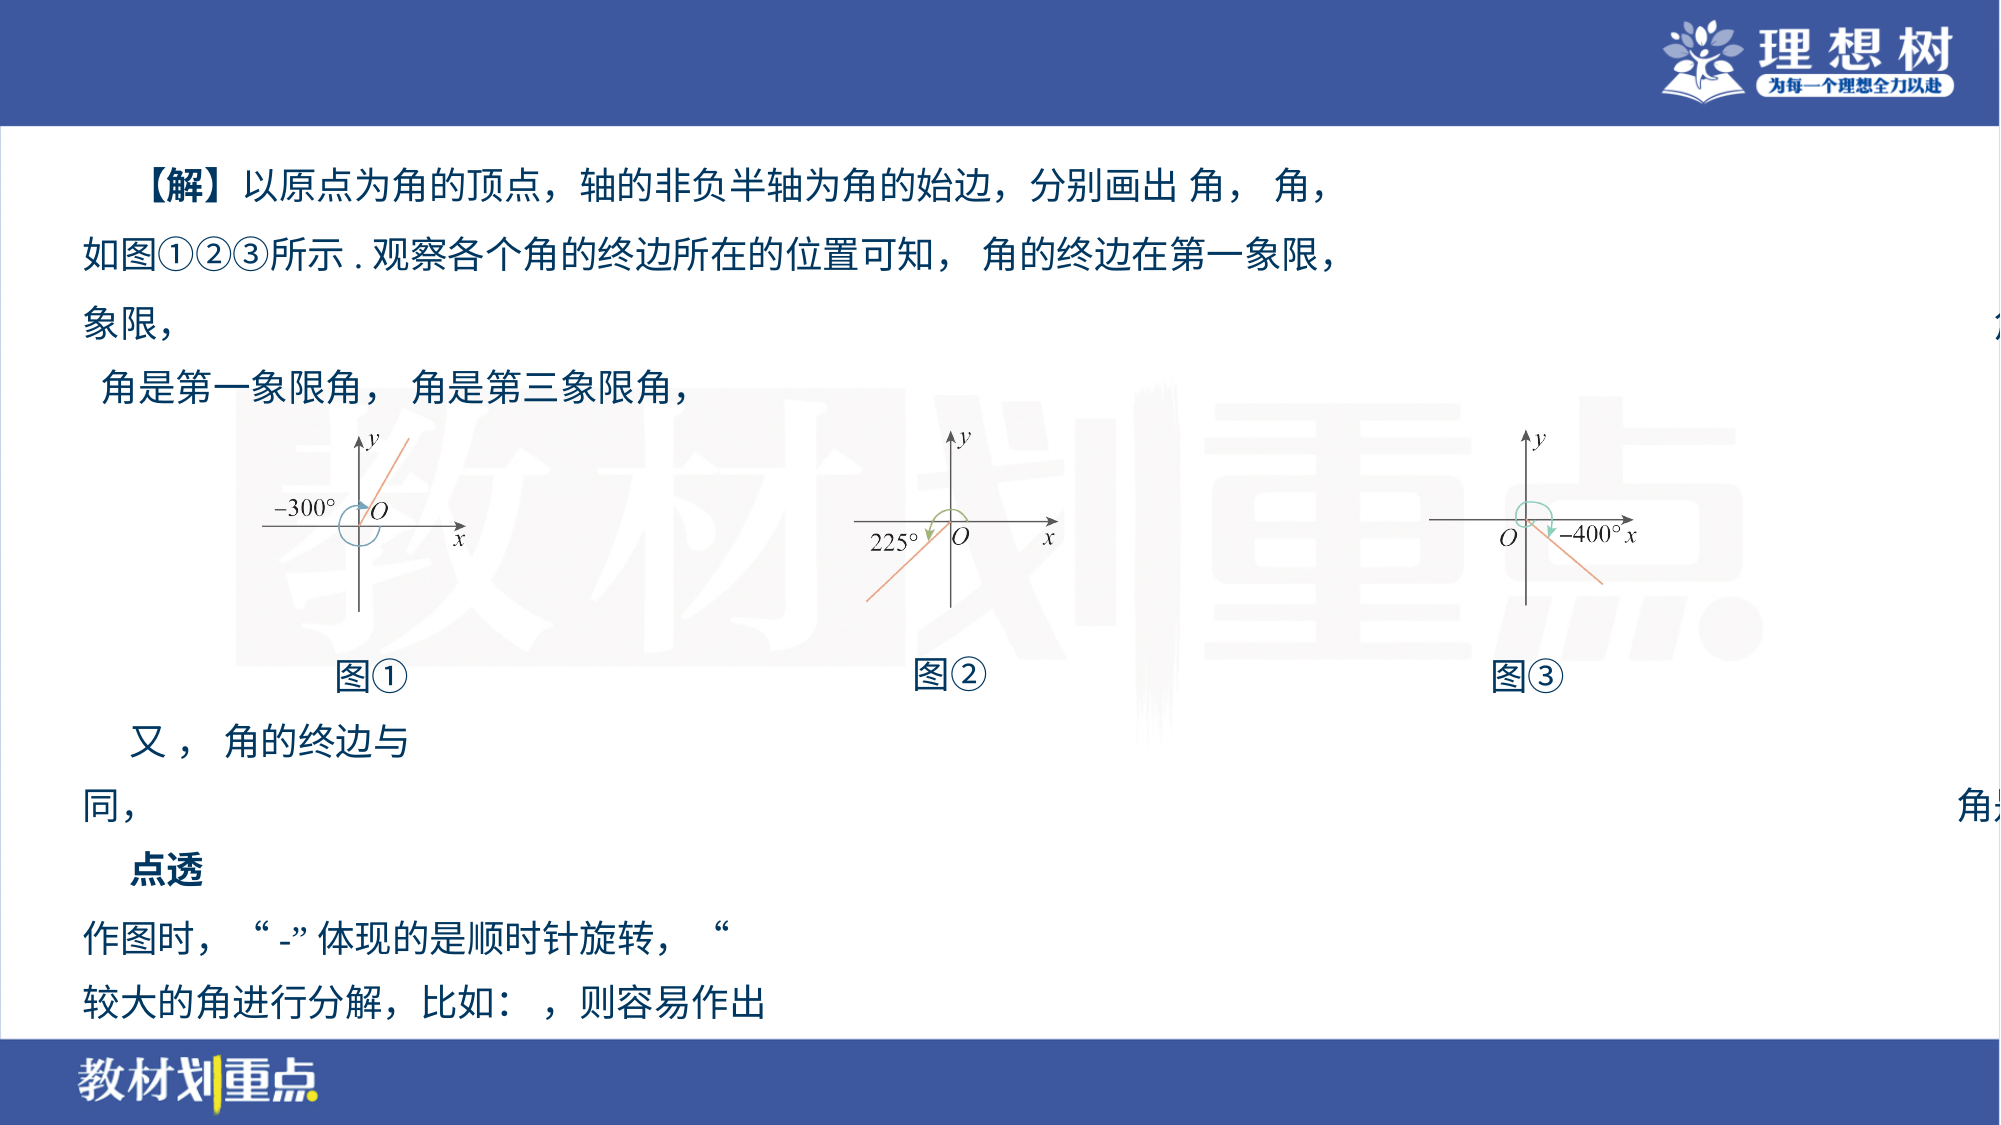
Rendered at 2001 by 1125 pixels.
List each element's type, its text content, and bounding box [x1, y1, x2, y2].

picture [0, 0, 2000, 1125]
text_box 图① [330, 632, 414, 759]
text_box 图③ [1485, 632, 1570, 759]
text_box 图② [908, 631, 992, 758]
